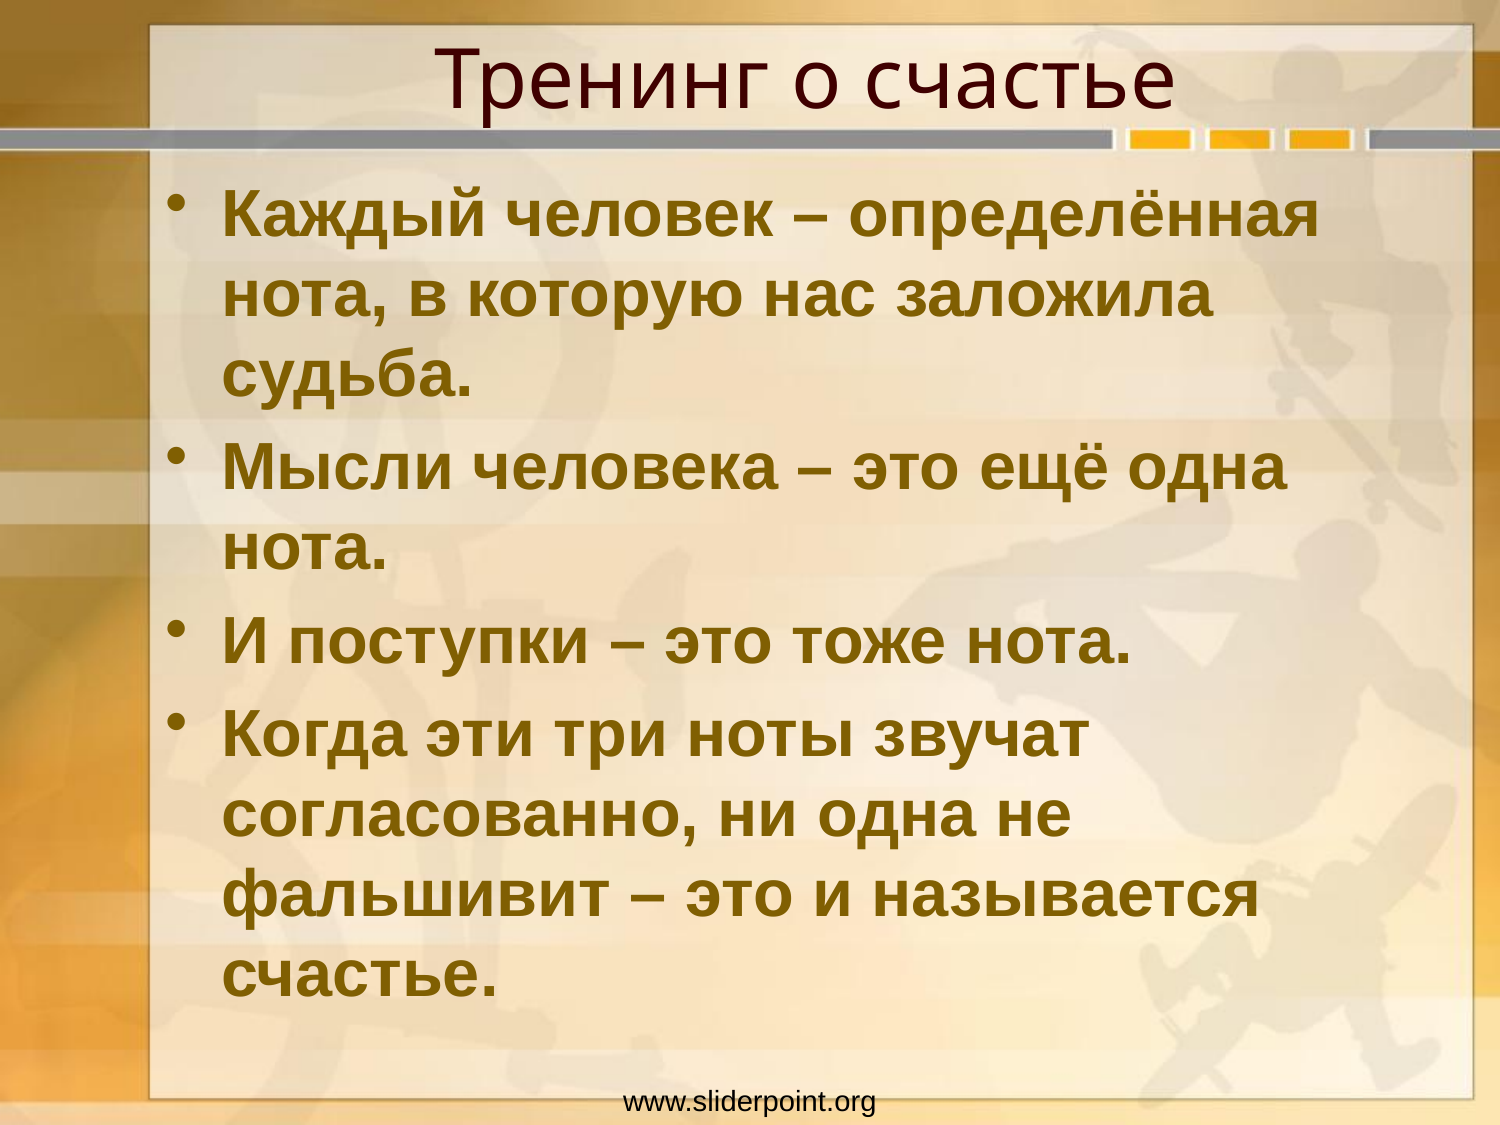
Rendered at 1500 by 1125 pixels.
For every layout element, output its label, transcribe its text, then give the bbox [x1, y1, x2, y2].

title Тренинг о счастье [149, 0, 1463, 151]
footer www.sliderpoint.org [512, 1074, 988, 1125]
picture [0, 0, 1500, 1125]
list Каждый человек – определённая нота, в которую нас заложила судьба. Мысли человека – это ещё одна нота. И поступки – это тоже нота. Когда эти три ноты звучат согласованно, ни одна не фальшивит – это и называется счастье. [149, 162, 1463, 1051]
